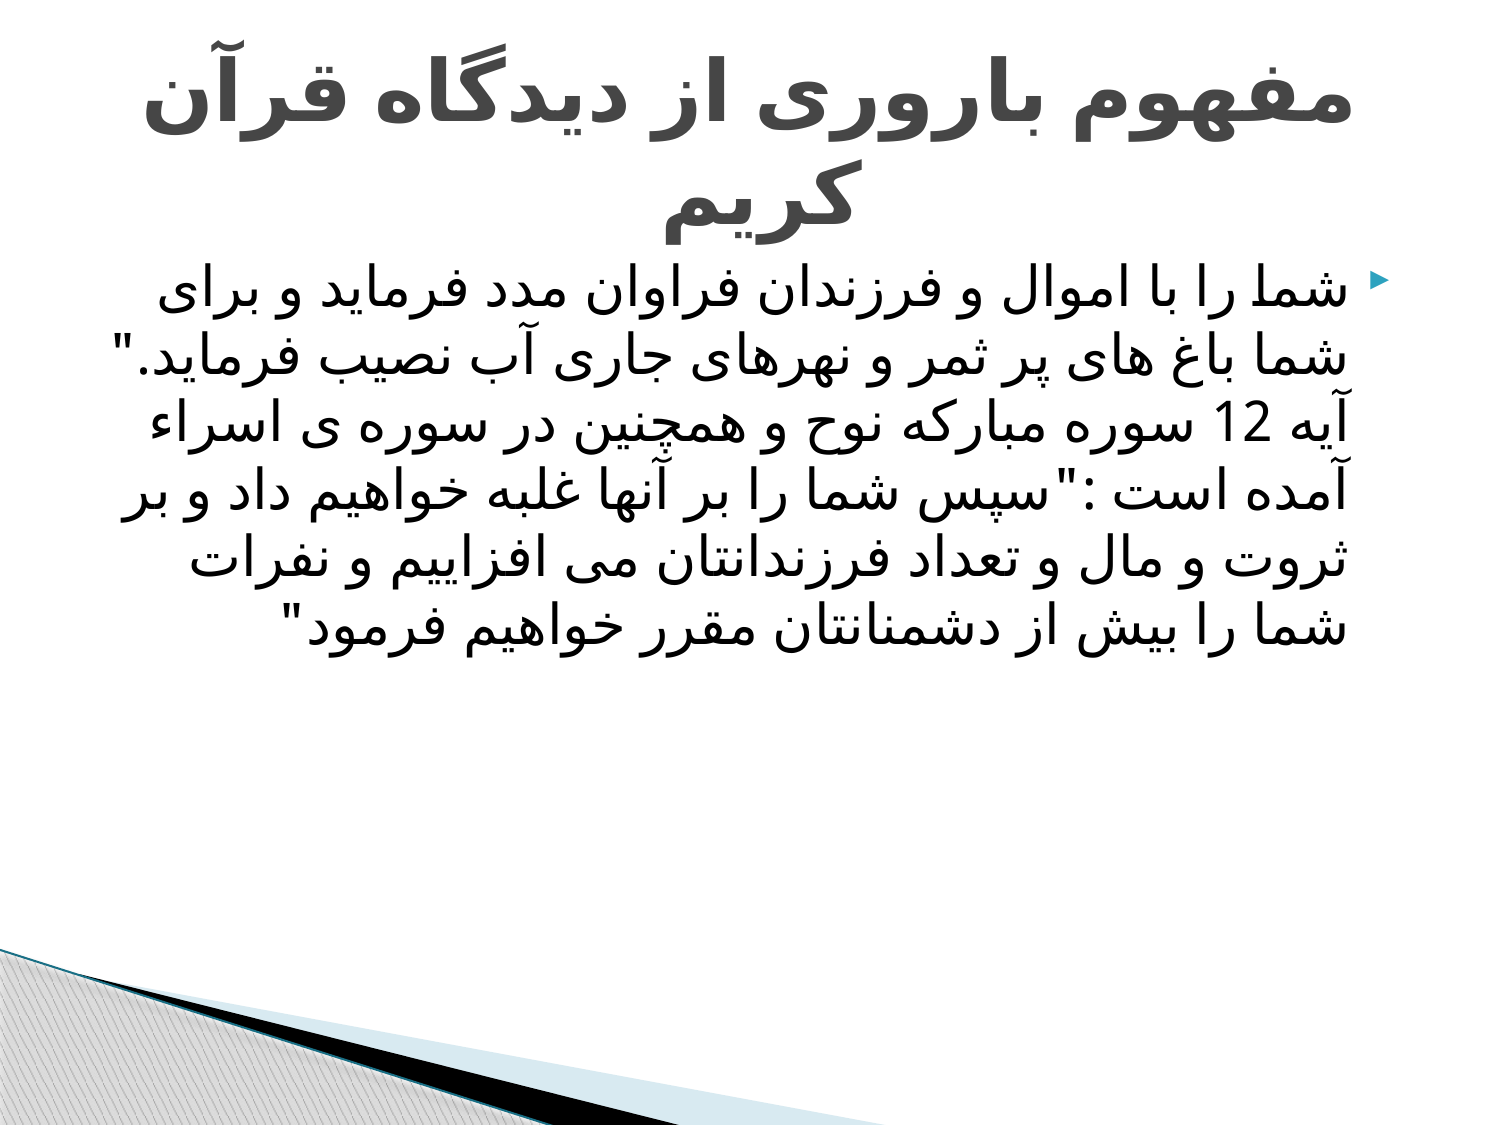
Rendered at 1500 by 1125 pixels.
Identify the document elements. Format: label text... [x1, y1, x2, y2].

list شما را با اموال و فرزندان فراوان مدد فرماید و برای شما باغ های پر ثمر و نهرهای جاری آب نصیب فرماید." آیه 12 سوره مبارکه نوح و همچنین در سوره ی اسراء آمده است :"سپس شما را بر آنها غلبه خواهیم داد و بر ثروت و مال و تعداد فرزندانتان می افزاییم و نفرات شما را بیش از دشمنانتان مقرر خواهیم فرمود" [75, 243, 1425, 986]
title مفهوم باروری از دیدگاه قرآن کریم [75, 45, 1425, 233]
